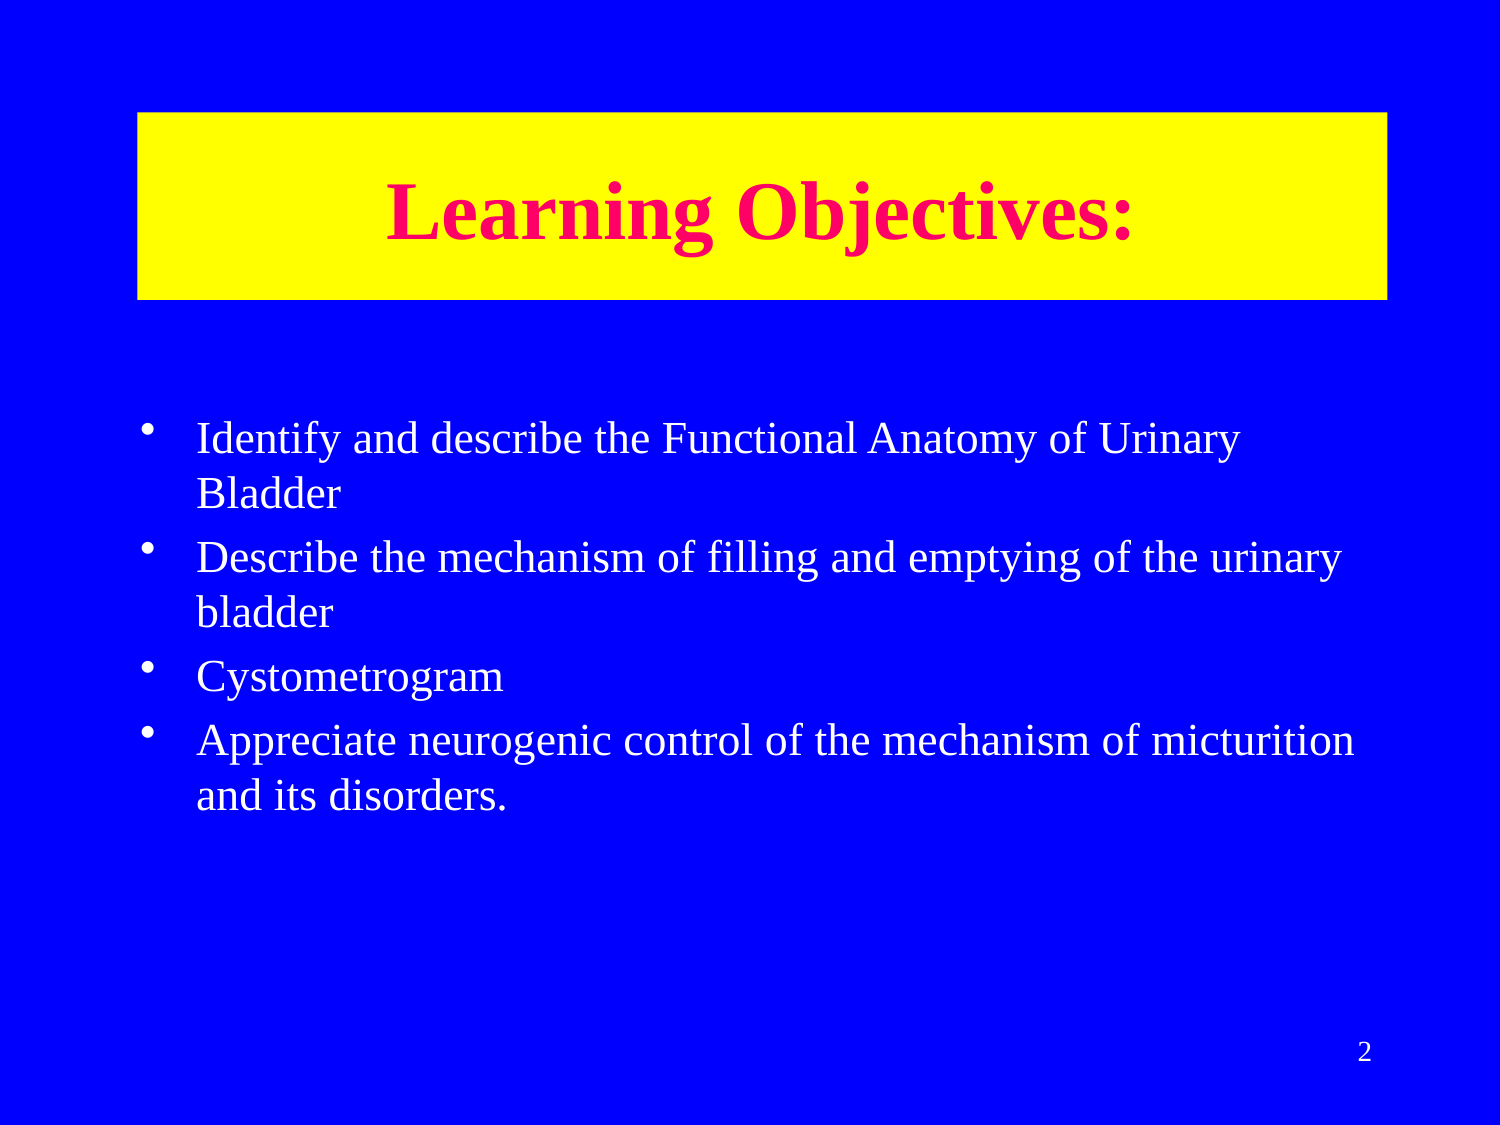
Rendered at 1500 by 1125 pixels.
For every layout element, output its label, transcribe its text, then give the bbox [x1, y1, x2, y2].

title Learning Objectives: [137, 112, 1388, 300]
slide_number 2 [1074, 1025, 1388, 1100]
list Identify and describe the Functional Anatomy of Urinary Bladder Describe the mechanism of filling and emptying of the urinary bladder Cystometrogram Appreciate neurogenic control of the mechanism of micturition and its disorders. [125, 399, 1388, 975]
